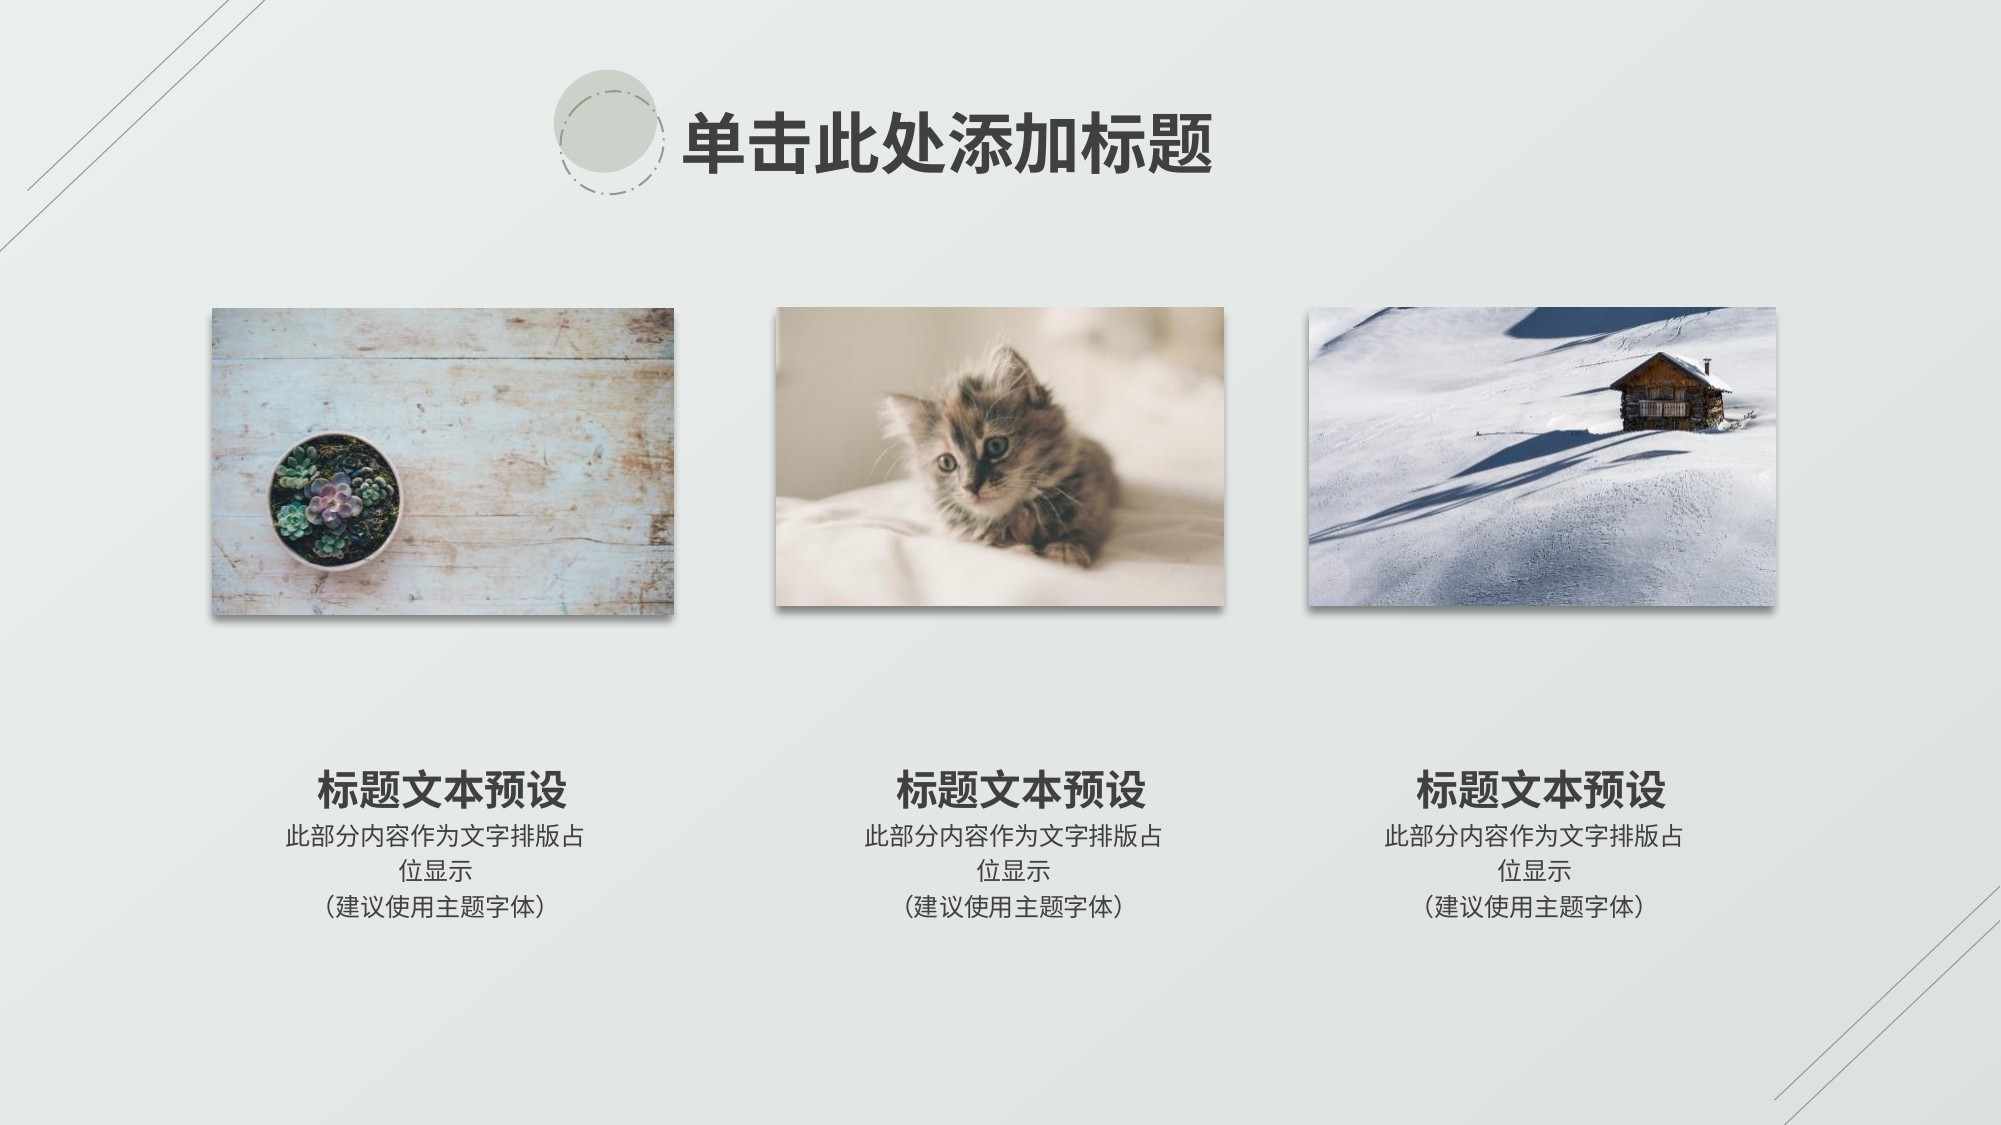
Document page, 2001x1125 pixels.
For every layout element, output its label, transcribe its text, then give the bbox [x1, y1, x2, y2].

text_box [280, 744, 606, 862]
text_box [1774, 836, 2000, 1100]
picture [1308, 307, 1776, 606]
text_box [27, 0, 306, 191]
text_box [0, 0, 270, 259]
text_box 单击此处添加标题 [670, 94, 1408, 190]
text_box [1379, 744, 1705, 862]
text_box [1738, 904, 2000, 1125]
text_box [548, 74, 670, 190]
picture [212, 308, 674, 615]
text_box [859, 744, 1185, 862]
picture [776, 307, 1224, 606]
